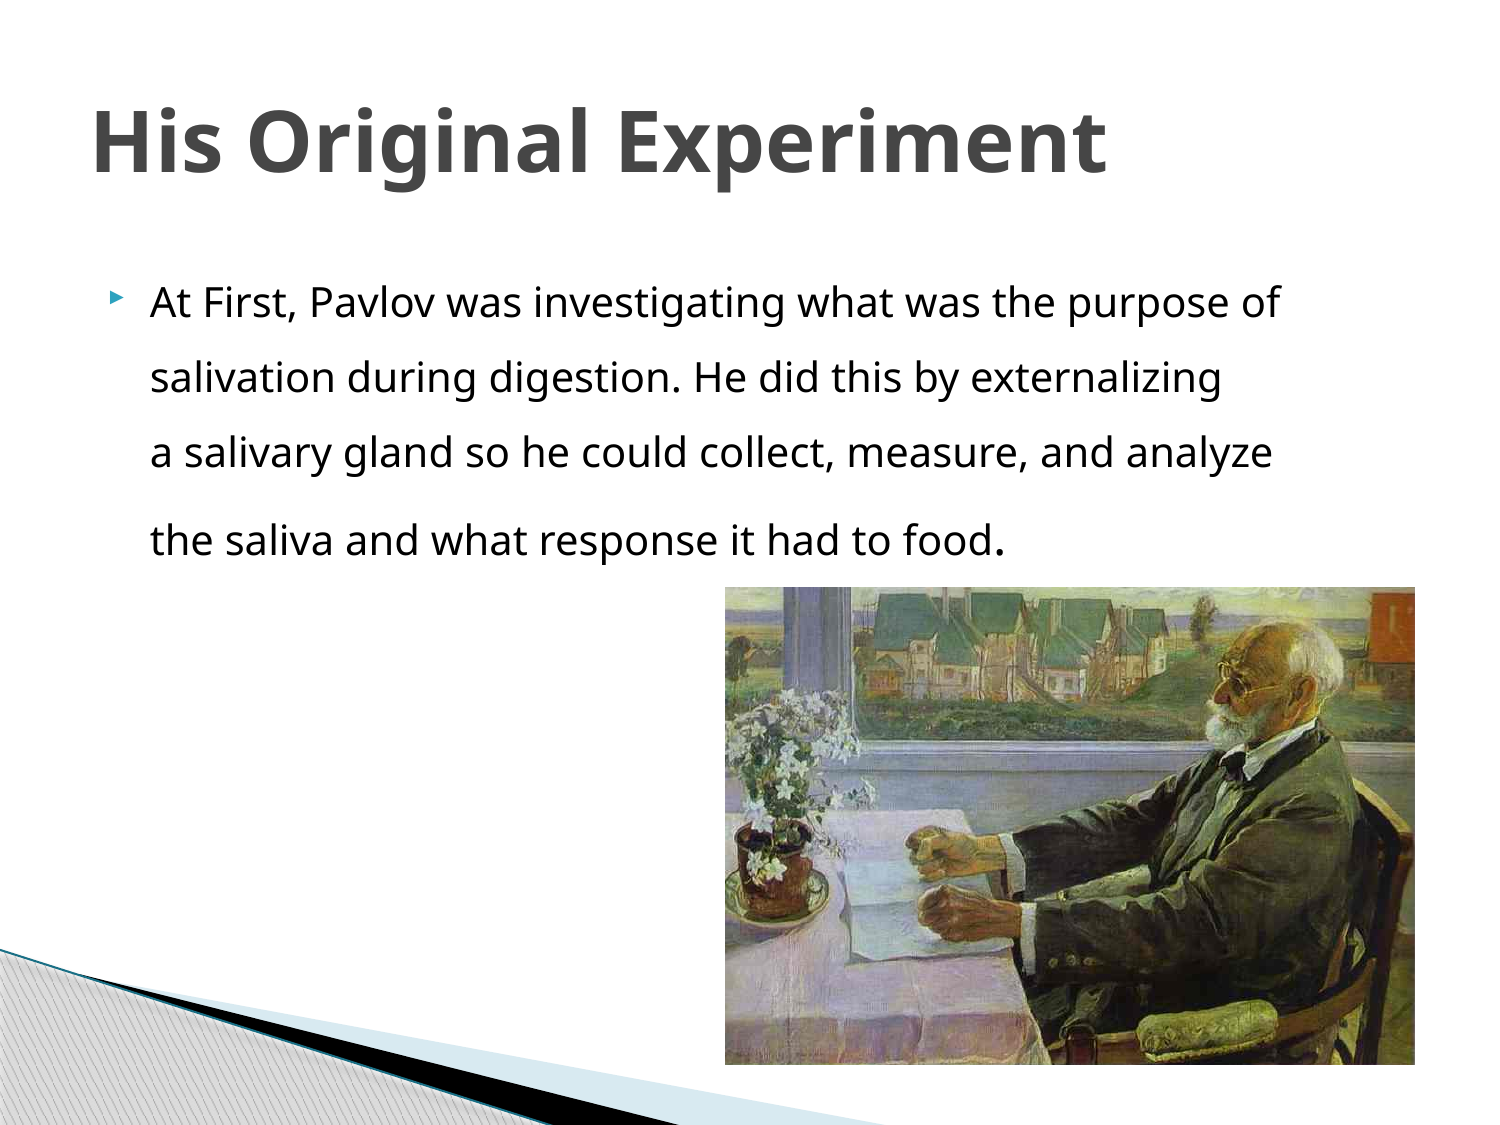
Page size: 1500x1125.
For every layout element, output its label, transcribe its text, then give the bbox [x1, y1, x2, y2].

title His Original Experiment [75, 45, 1425, 233]
picture [724, 587, 1415, 1065]
list At First, Pavlov was investigating what was the purpose of salivation during digestion. He did this by externalizing a salivary gland so he could collect, measure, and analyze the saliva and what response it had to food. [75, 243, 1425, 675]
